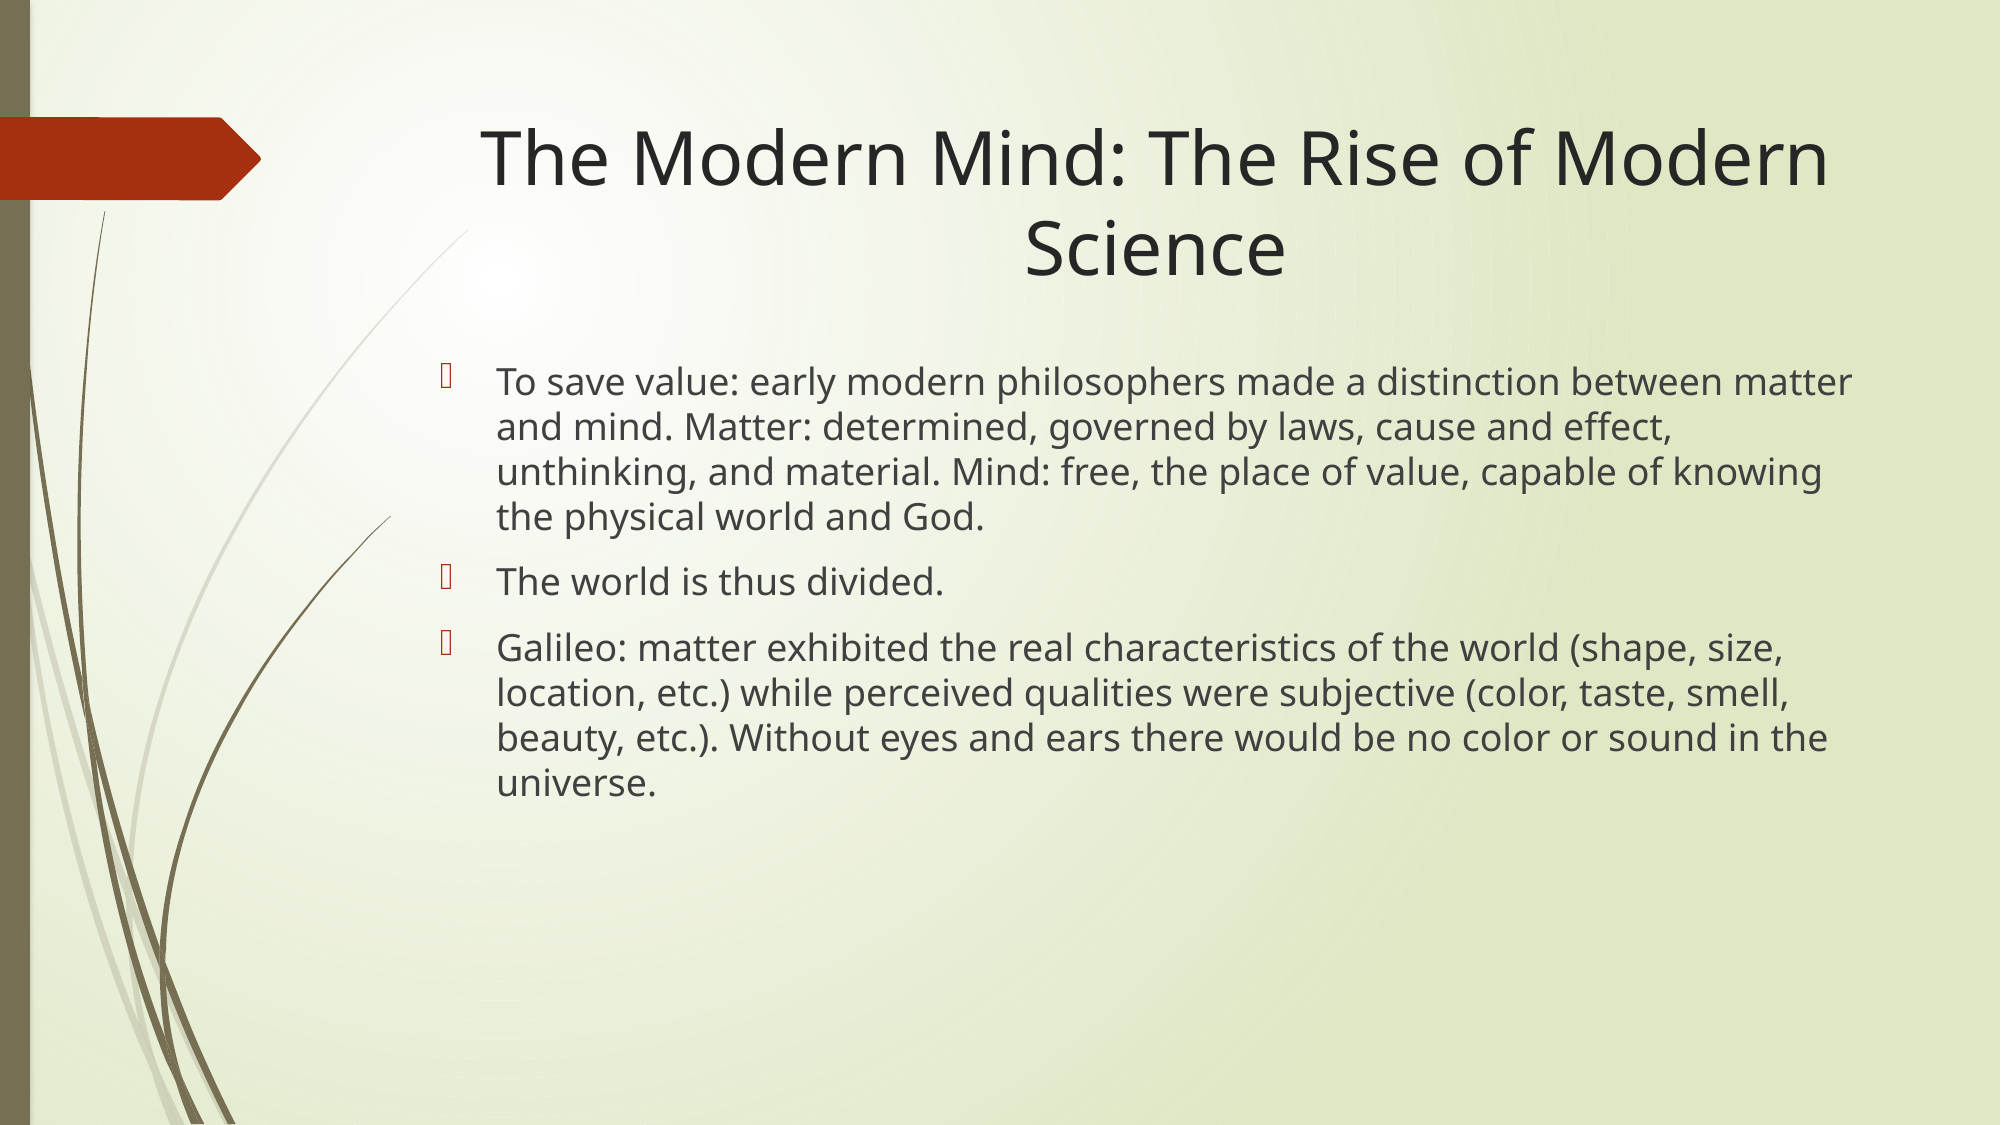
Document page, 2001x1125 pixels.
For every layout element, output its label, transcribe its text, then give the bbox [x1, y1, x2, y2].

title The Modern Mind: The Rise of Modern Science [425, 102, 1888, 313]
list To save value: early modern philosophers made a distinction between matter and mind. Matter: determined, governed by laws, cause and effect, unthinking, and material. Mind: free, the place of value, capable of knowing the physical world and God. The world is thus divided. Galileo: matter exhibited the real characteristics of the world (shape, size, location, etc.) while perceived qualities were subjective (color, taste, smell, beauty, etc.). Without eyes and ears there would be no color or sound in the universe. [424, 350, 1888, 970]
